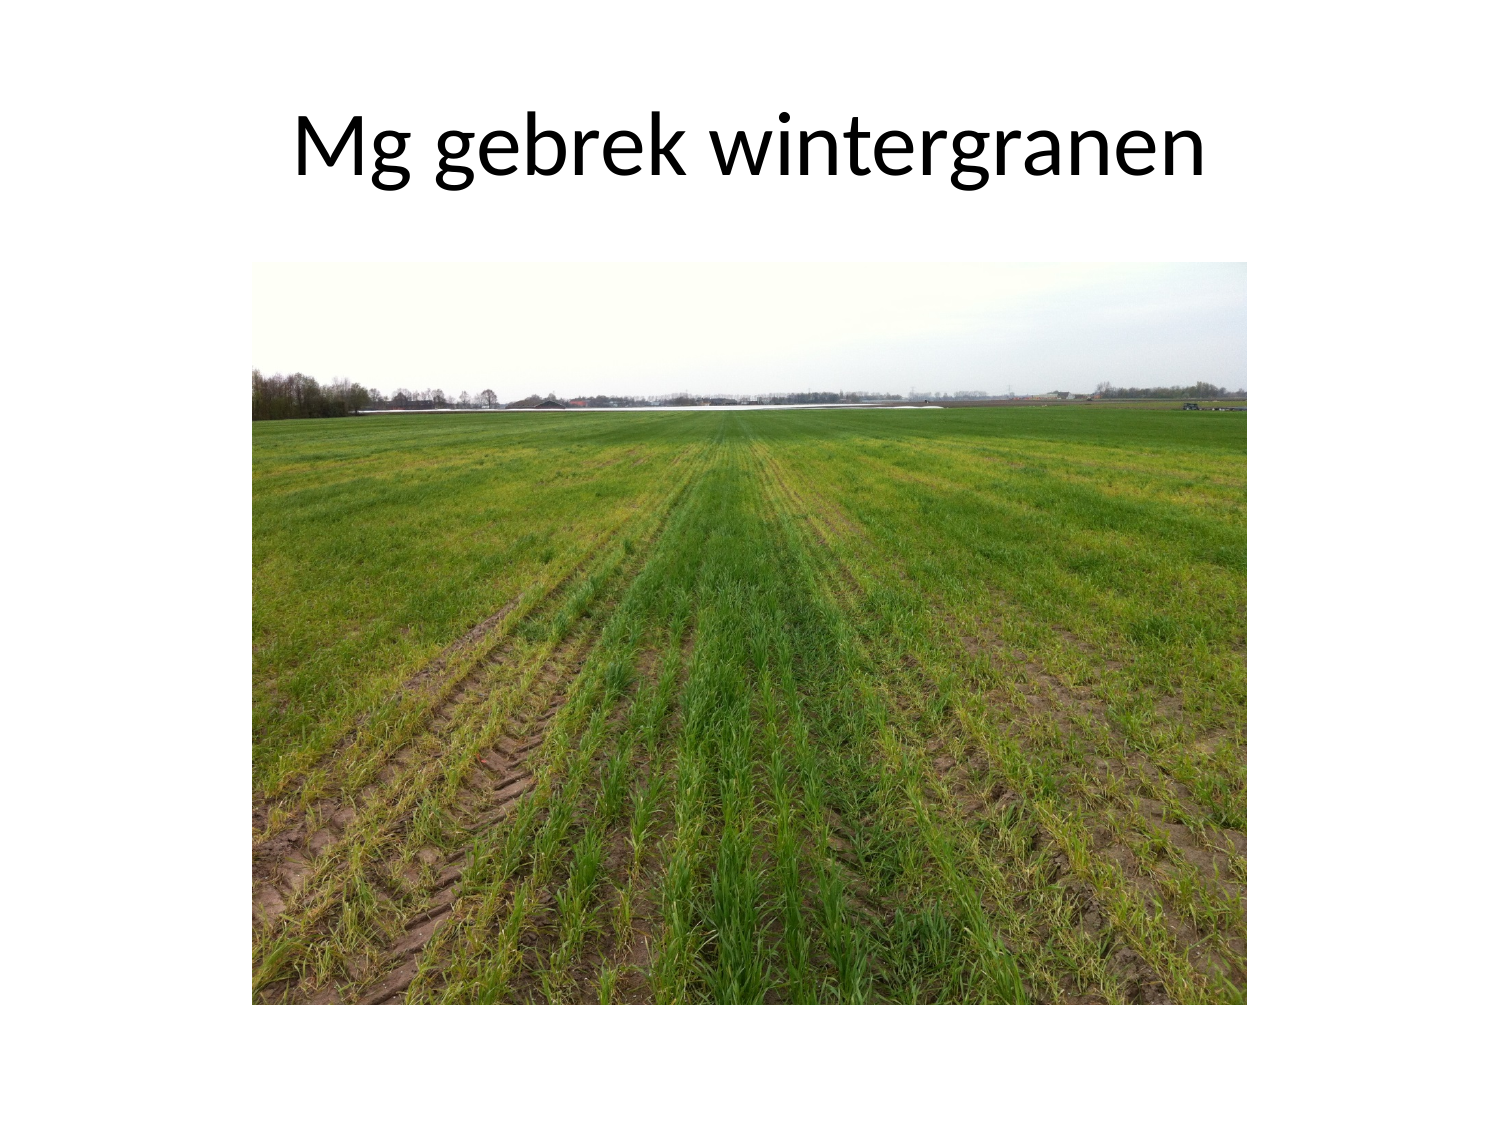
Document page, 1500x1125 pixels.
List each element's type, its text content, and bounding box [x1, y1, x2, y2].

title Mg gebrek wintergranen [75, 45, 1425, 233]
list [252, 262, 1248, 1006]
